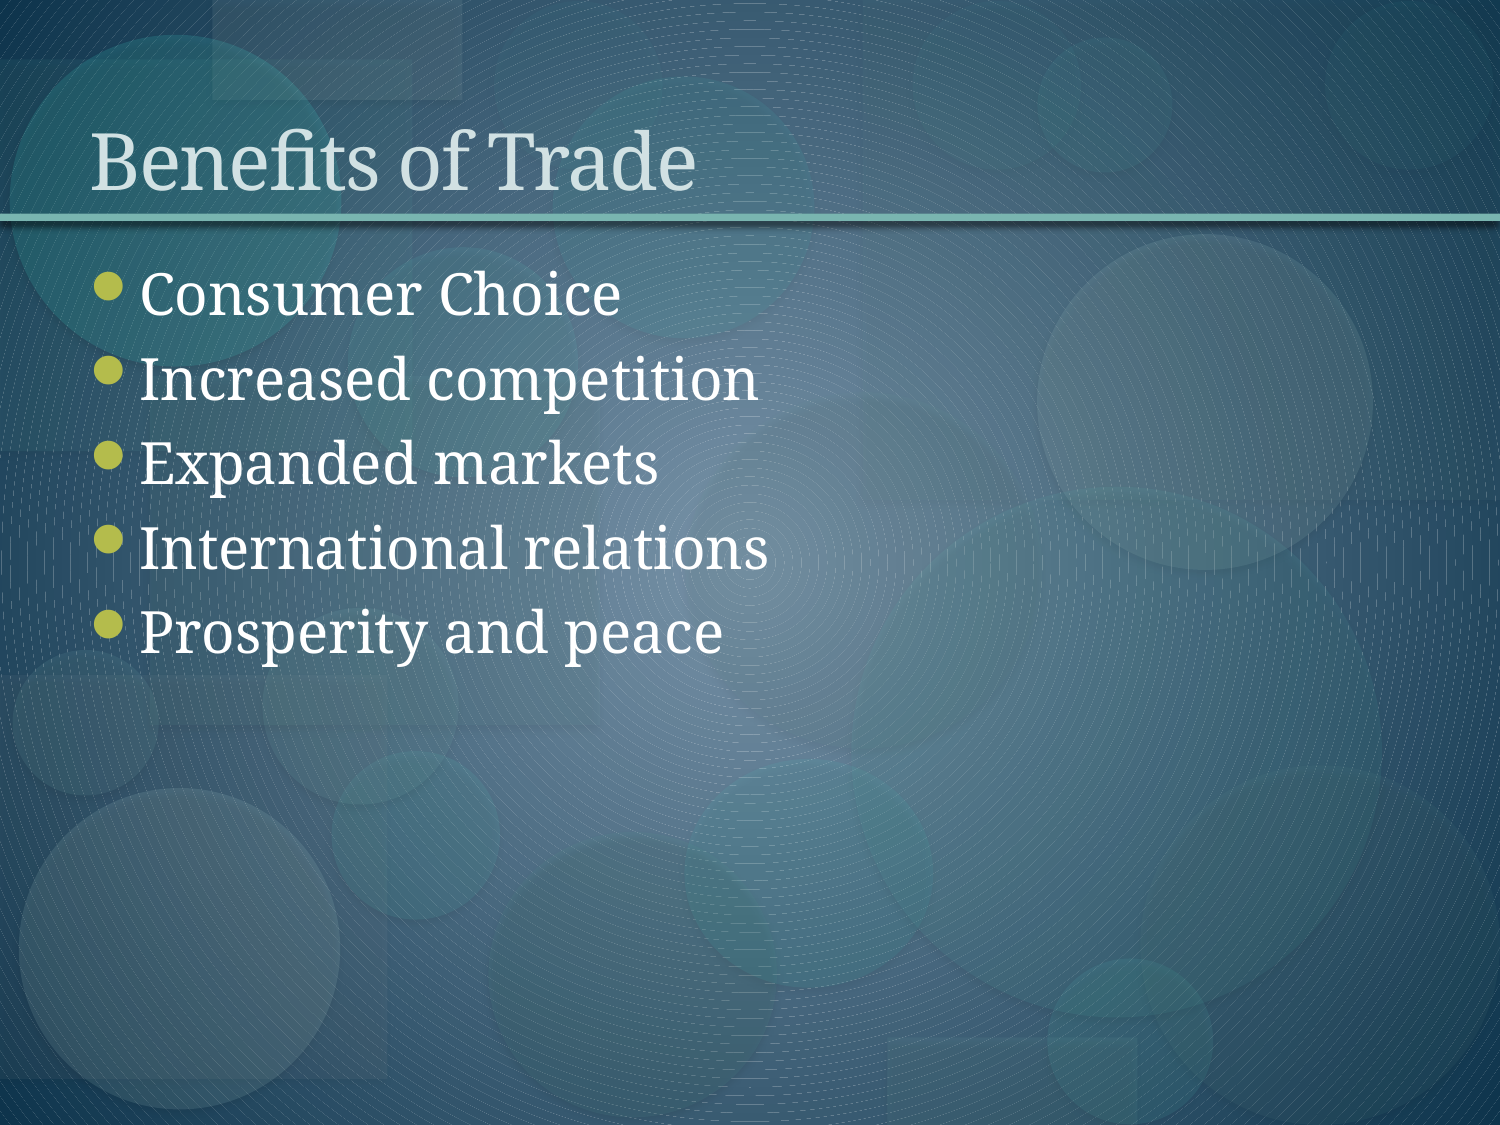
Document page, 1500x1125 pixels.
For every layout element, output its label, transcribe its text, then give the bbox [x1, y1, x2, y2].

title Benefits of Trade [75, 26, 1425, 214]
list Consumer Choice Increased competition Expanded markets International relations Prosperity and peace [75, 249, 1425, 1000]
